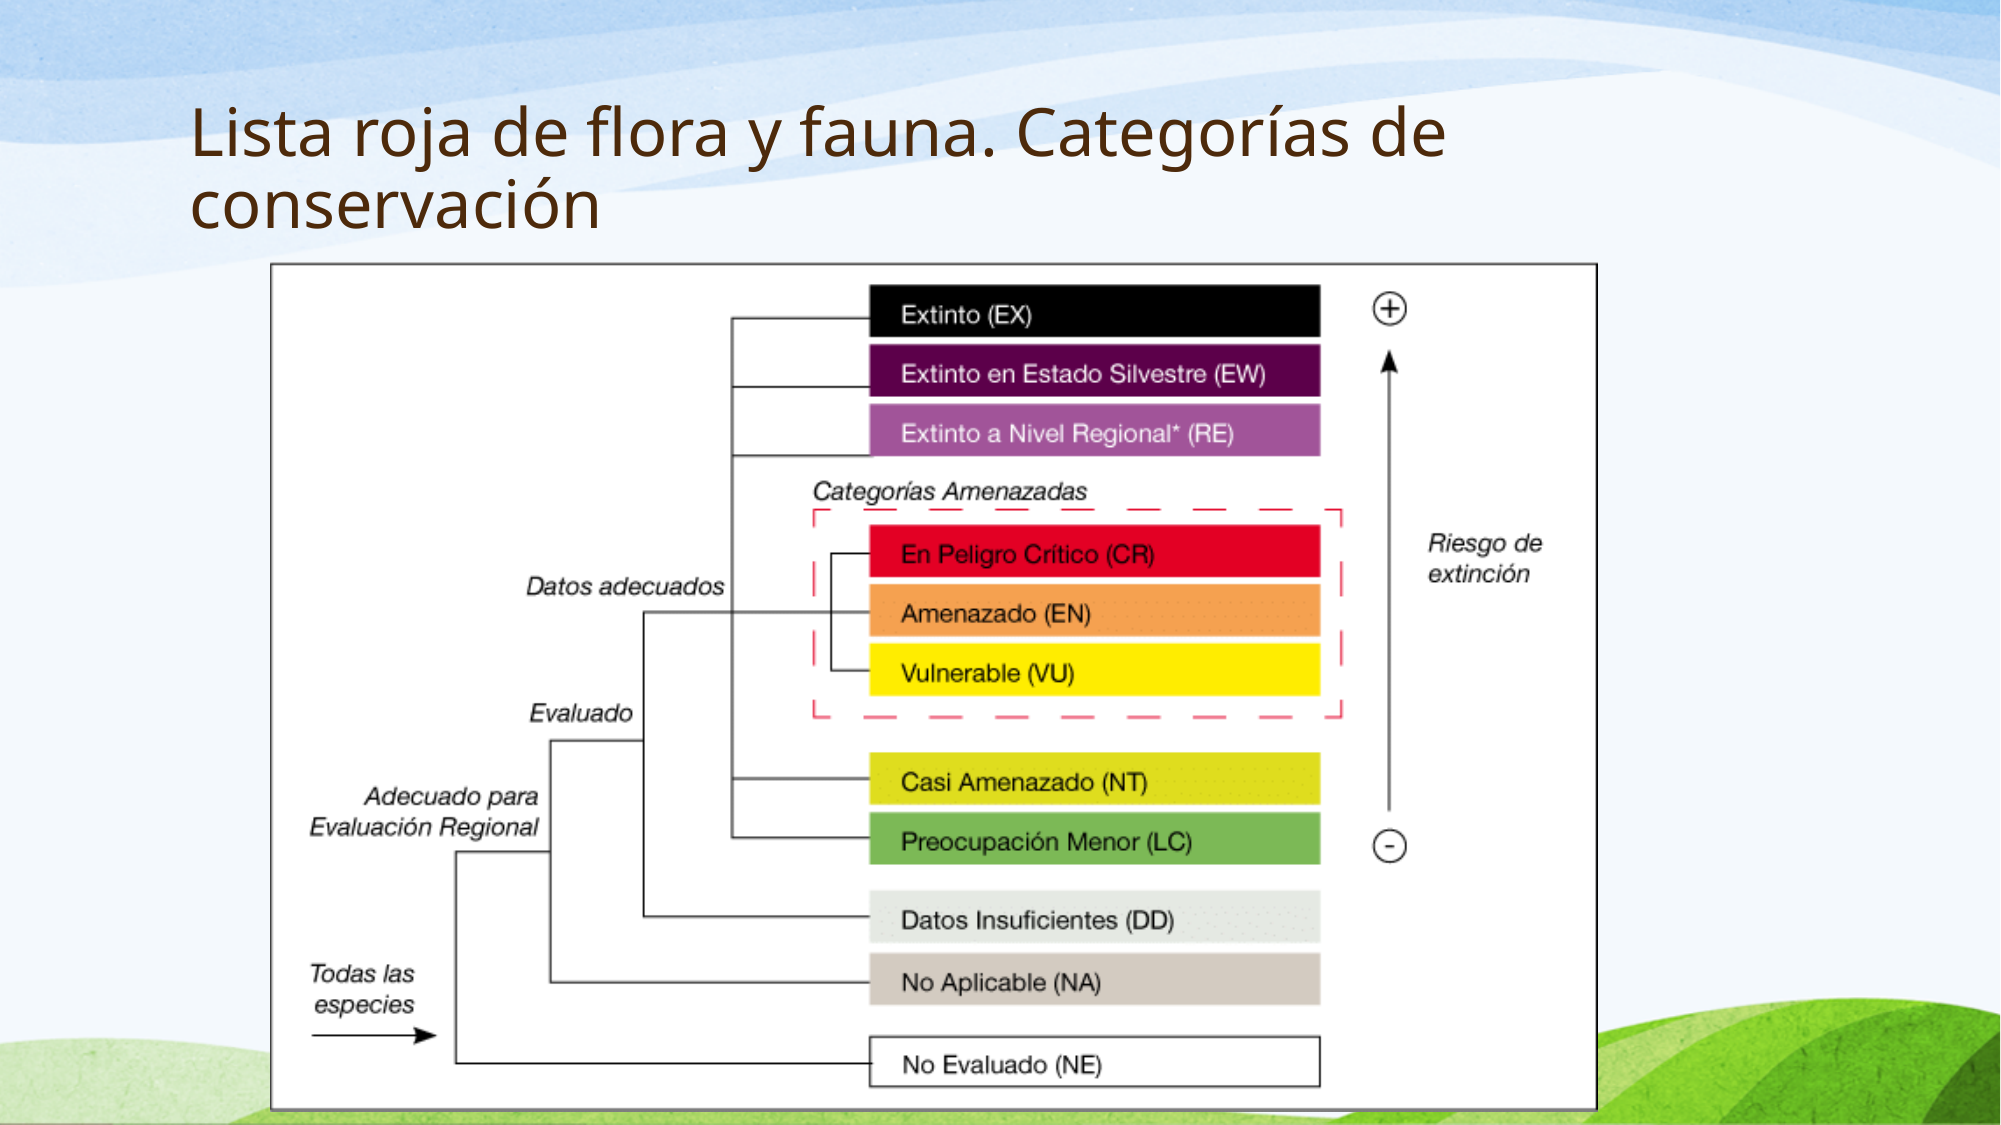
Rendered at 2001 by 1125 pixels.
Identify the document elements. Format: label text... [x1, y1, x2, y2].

title Lista roja de flora y fauna. Categorías de conservación [174, 50, 1825, 250]
picture [0, 0, 2001, 1125]
